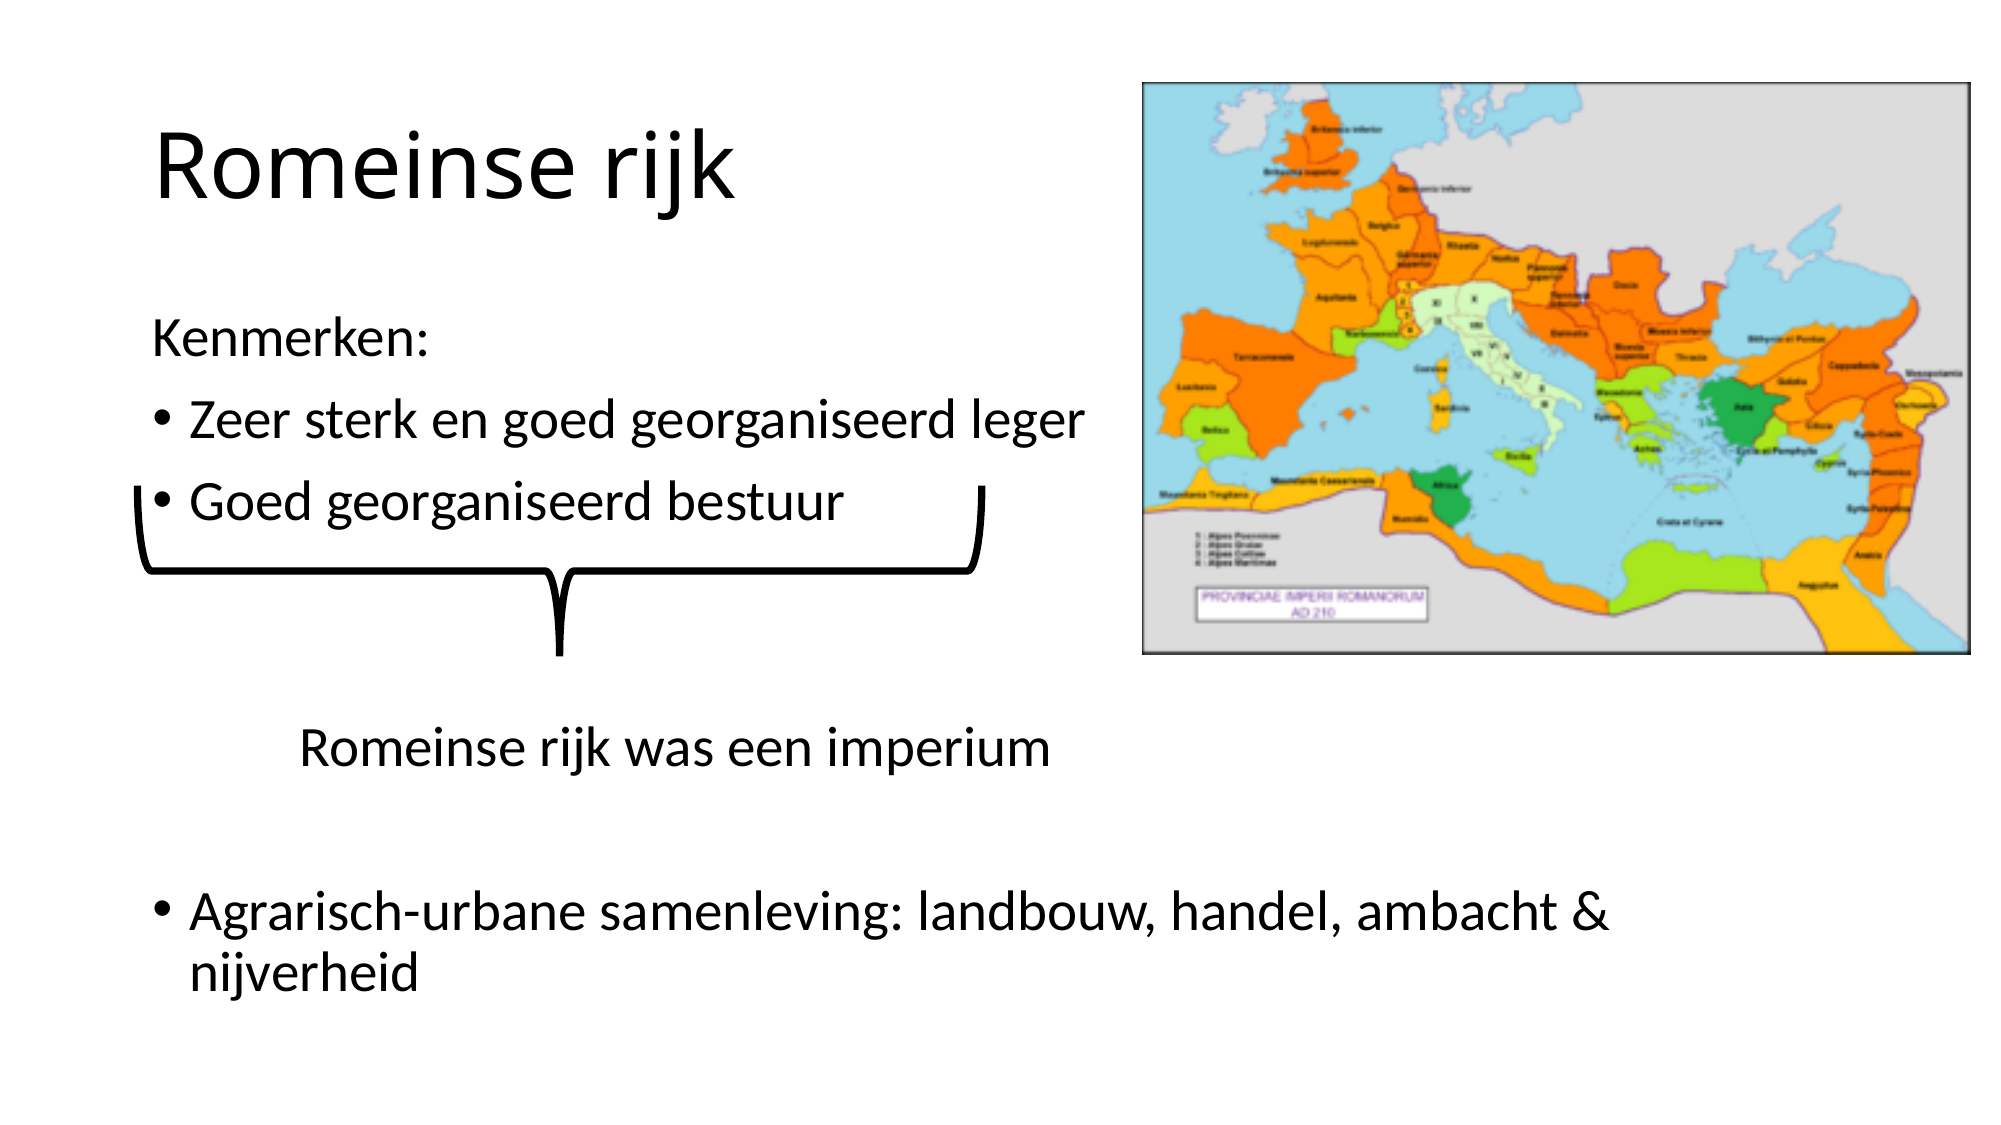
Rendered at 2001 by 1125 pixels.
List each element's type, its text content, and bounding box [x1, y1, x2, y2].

title Romeinse rijk [137, 59, 1863, 278]
picture [1142, 82, 1971, 655]
list Kenmerken: Zeer sterk en goed georganiseerd leger Goed georganiseerd bestuur Romeinse rijk was een imperium Agrarisch-urbane samenleving: landbouw, handel, ambacht & nijverheid [137, 299, 1863, 1014]
text_box [136, 485, 983, 657]
